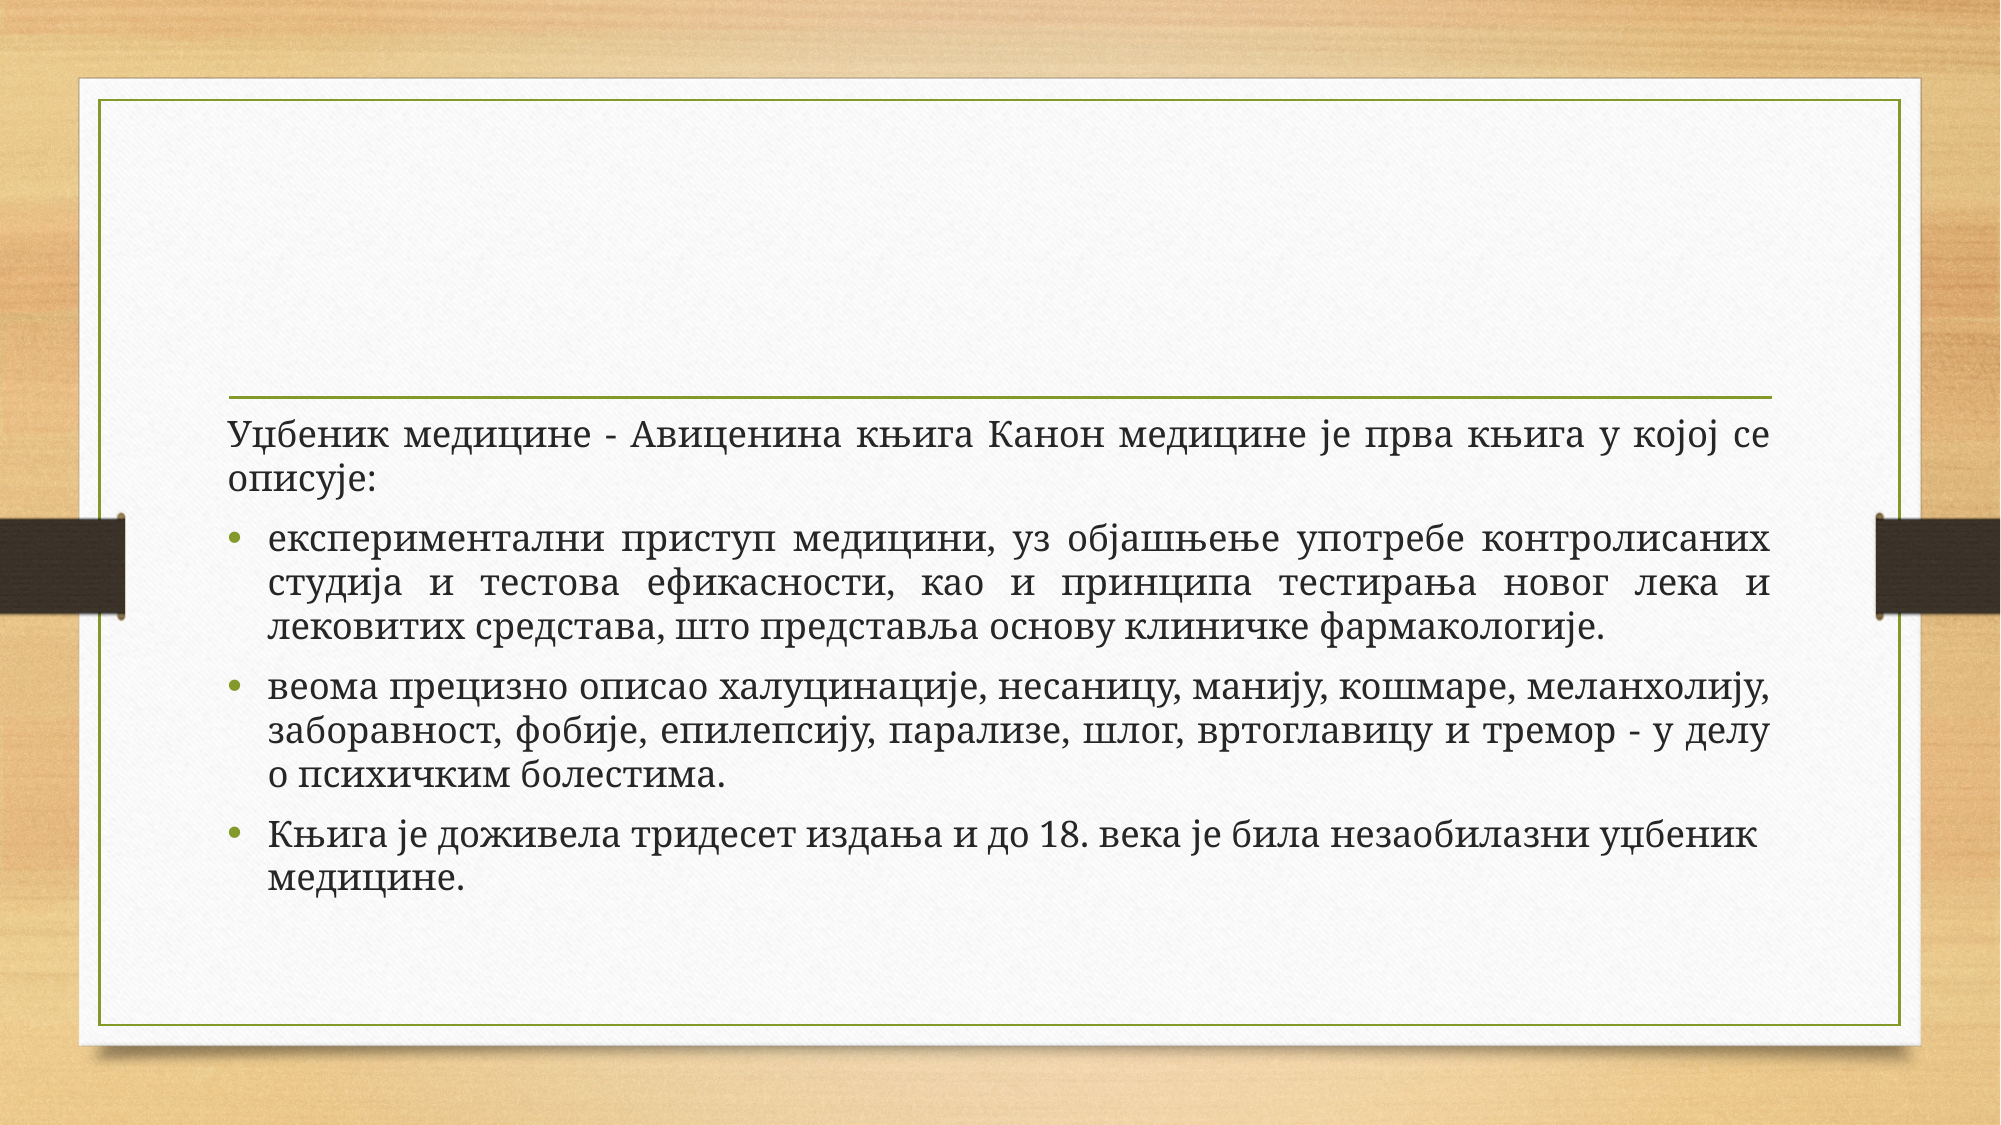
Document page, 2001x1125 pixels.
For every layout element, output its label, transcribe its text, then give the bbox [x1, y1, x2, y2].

list Уџбеник медицине - Авиценина књига Канон медицине је прва књига у којој се описује: експериментални приступ медицини, уз објашњење употребе контролисаних студија и тестова ефикасности, као и принципа тестирања новог лека и лековитих средстава, што представља основу клиничке фармакологије. веома прецизно описао халуцинације, несаницу, манију, кошмаре, меланхолију, заборавност, фобије, епилепсију, парализе, шлог, вртоглавицу и тремор - у делу о психичким болестима. Књига је доживела тридесет издања и до 18. века је била незаобилазни уџбеник медицине. [212, 403, 1788, 964]
picture [0, 0, 2001, 1125]
